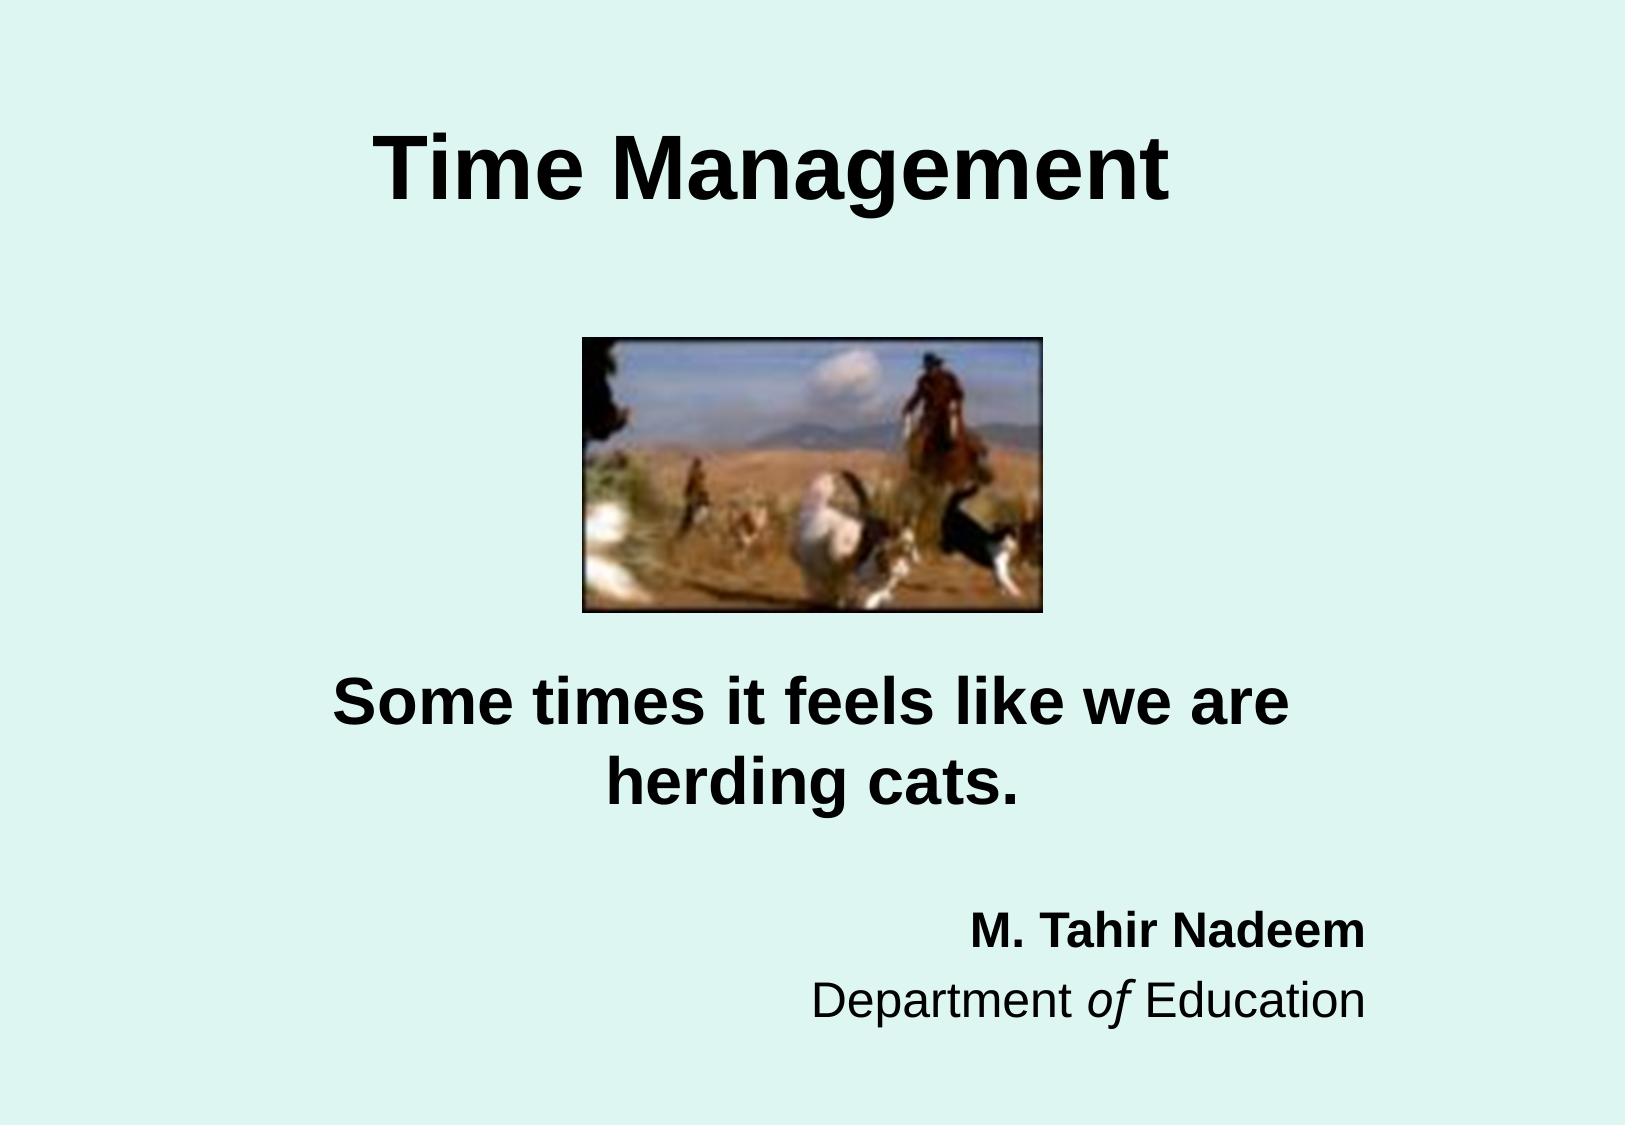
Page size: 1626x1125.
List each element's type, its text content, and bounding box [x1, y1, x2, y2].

subtitle Some times it feels like we are herding cats. M. Tahir Nadeem Department of Education [243, 650, 1382, 813]
title Time Management [81, 87, 1463, 238]
picture [581, 337, 1044, 613]
